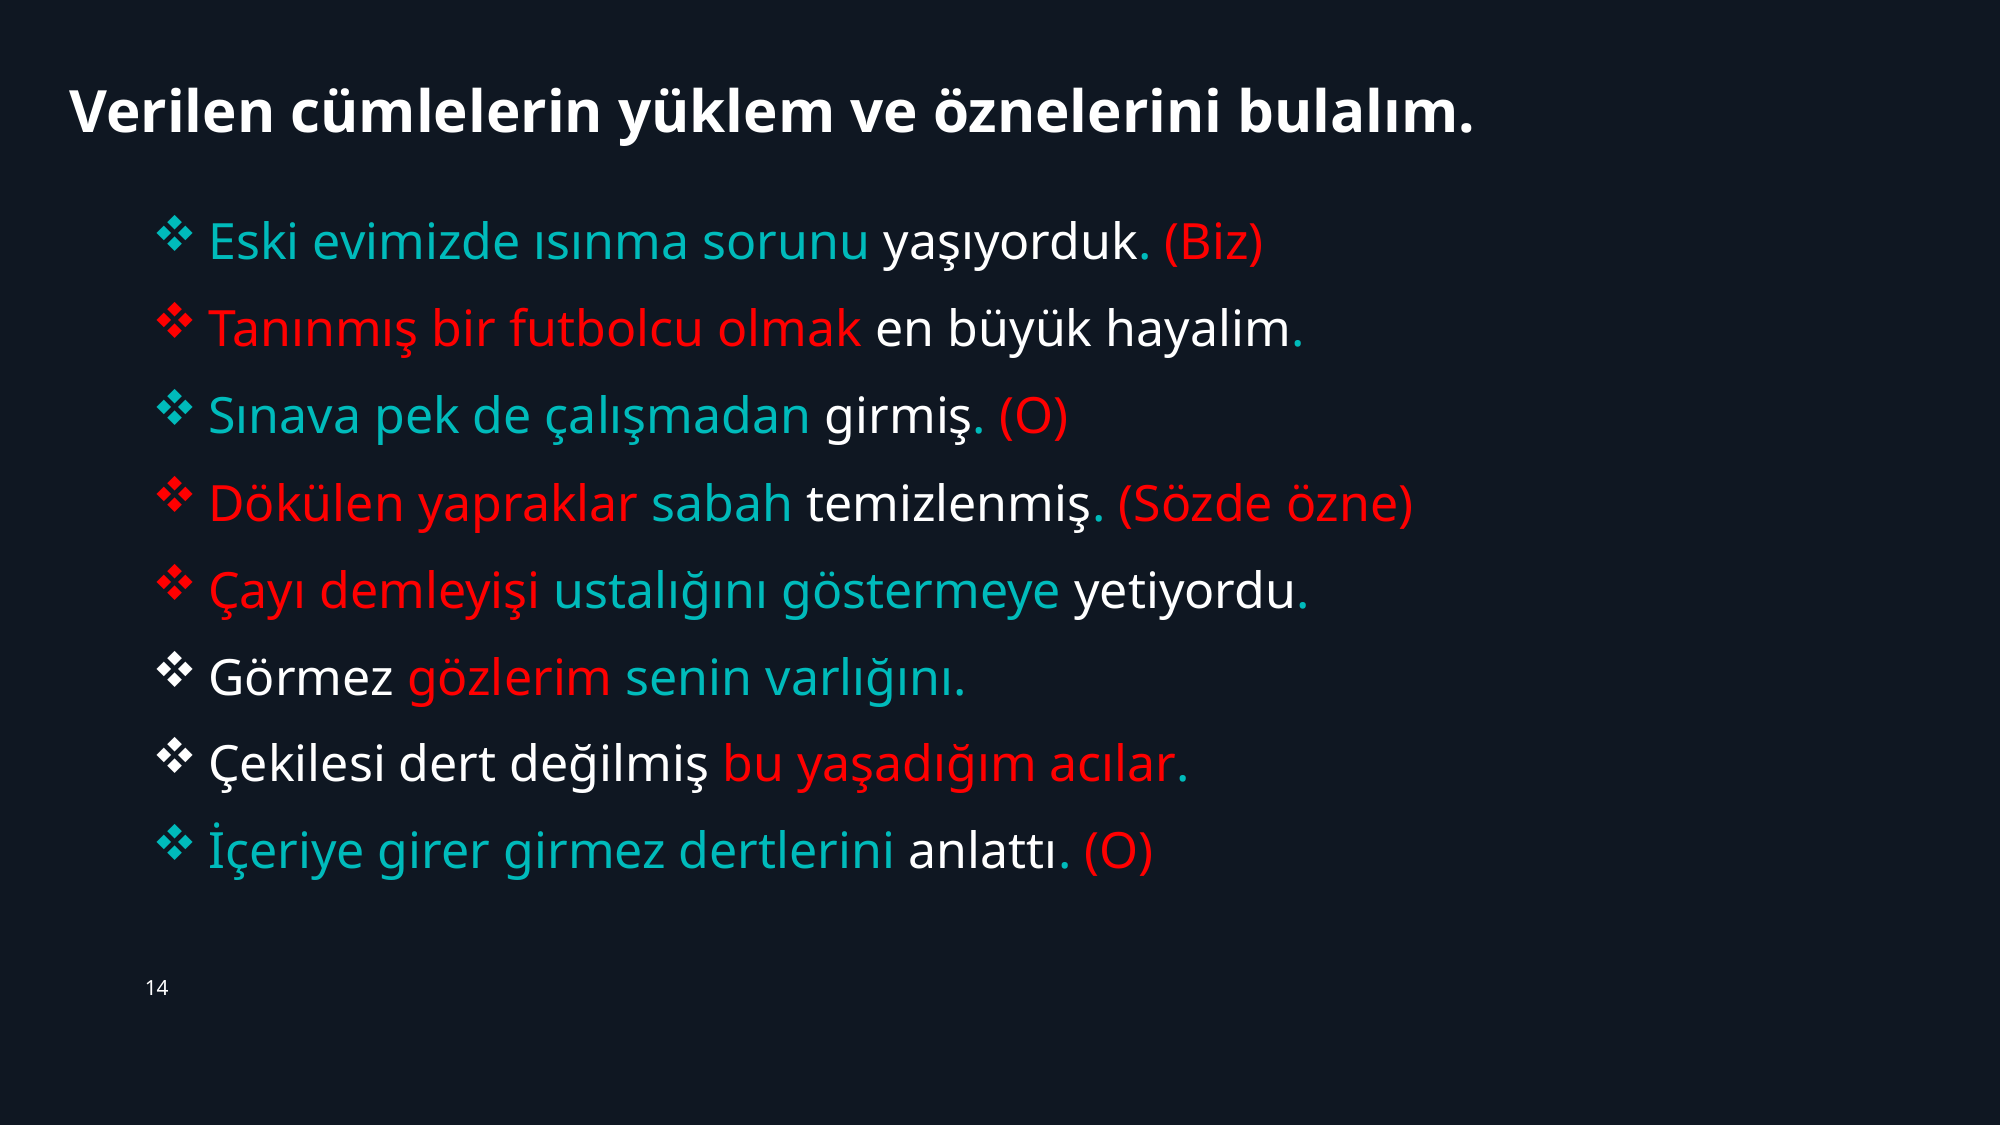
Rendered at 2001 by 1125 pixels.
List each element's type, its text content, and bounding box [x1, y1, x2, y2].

text_box Dökülen yapraklar sabah temizlenmiş. (Sözde özne) [137, 463, 1750, 539]
text_box Eski evimizde ısınma sorunu yaşıyorduk. (Biz) [137, 202, 1750, 277]
text_box Çayı demleyişi ustalığını göstermeye yetiyordu. [137, 550, 1750, 626]
text_box Tanınmış bir futbolcu olmak en büyük hayalim. [137, 289, 1750, 364]
title Verilen cümlelerin yüklem ve öznelerini bulalım. [54, 59, 1937, 167]
text_box İçeriye girer girmez dertlerini anlattı. (O) [137, 810, 1750, 886]
text_box Çekilesi dert değilmiş bu yaşadığım acılar. [137, 724, 1750, 800]
slide_number 14 [127, 964, 186, 1014]
text_box Sınava pek de çalışmadan girmiş. (O) [137, 376, 1750, 452]
text_box Görmez gözlerim senin varlığını. [137, 638, 1750, 713]
